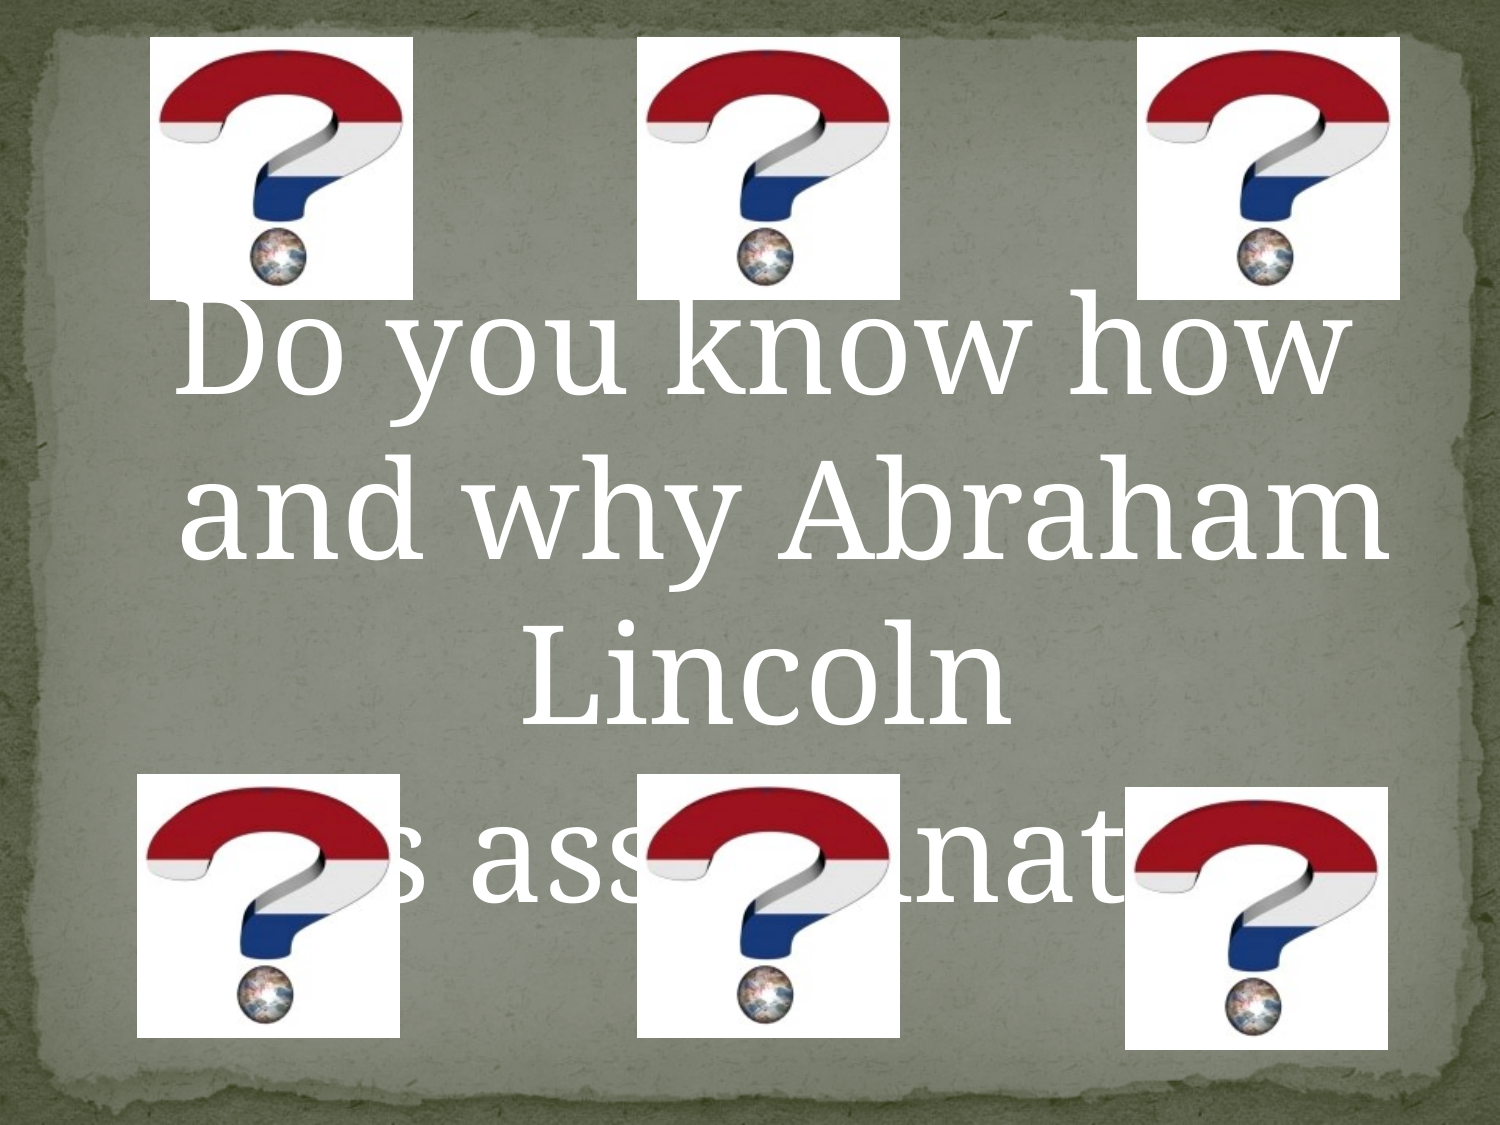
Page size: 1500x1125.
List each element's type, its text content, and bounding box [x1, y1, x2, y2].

picture [1137, 37, 1400, 300]
picture [637, 37, 900, 300]
picture [1125, 787, 1388, 1050]
picture [637, 774, 900, 1038]
picture [137, 774, 400, 1038]
picture [150, 37, 413, 300]
list Do you know how and why Abraham Lincoln was assassinated? [24, 249, 1500, 1000]
